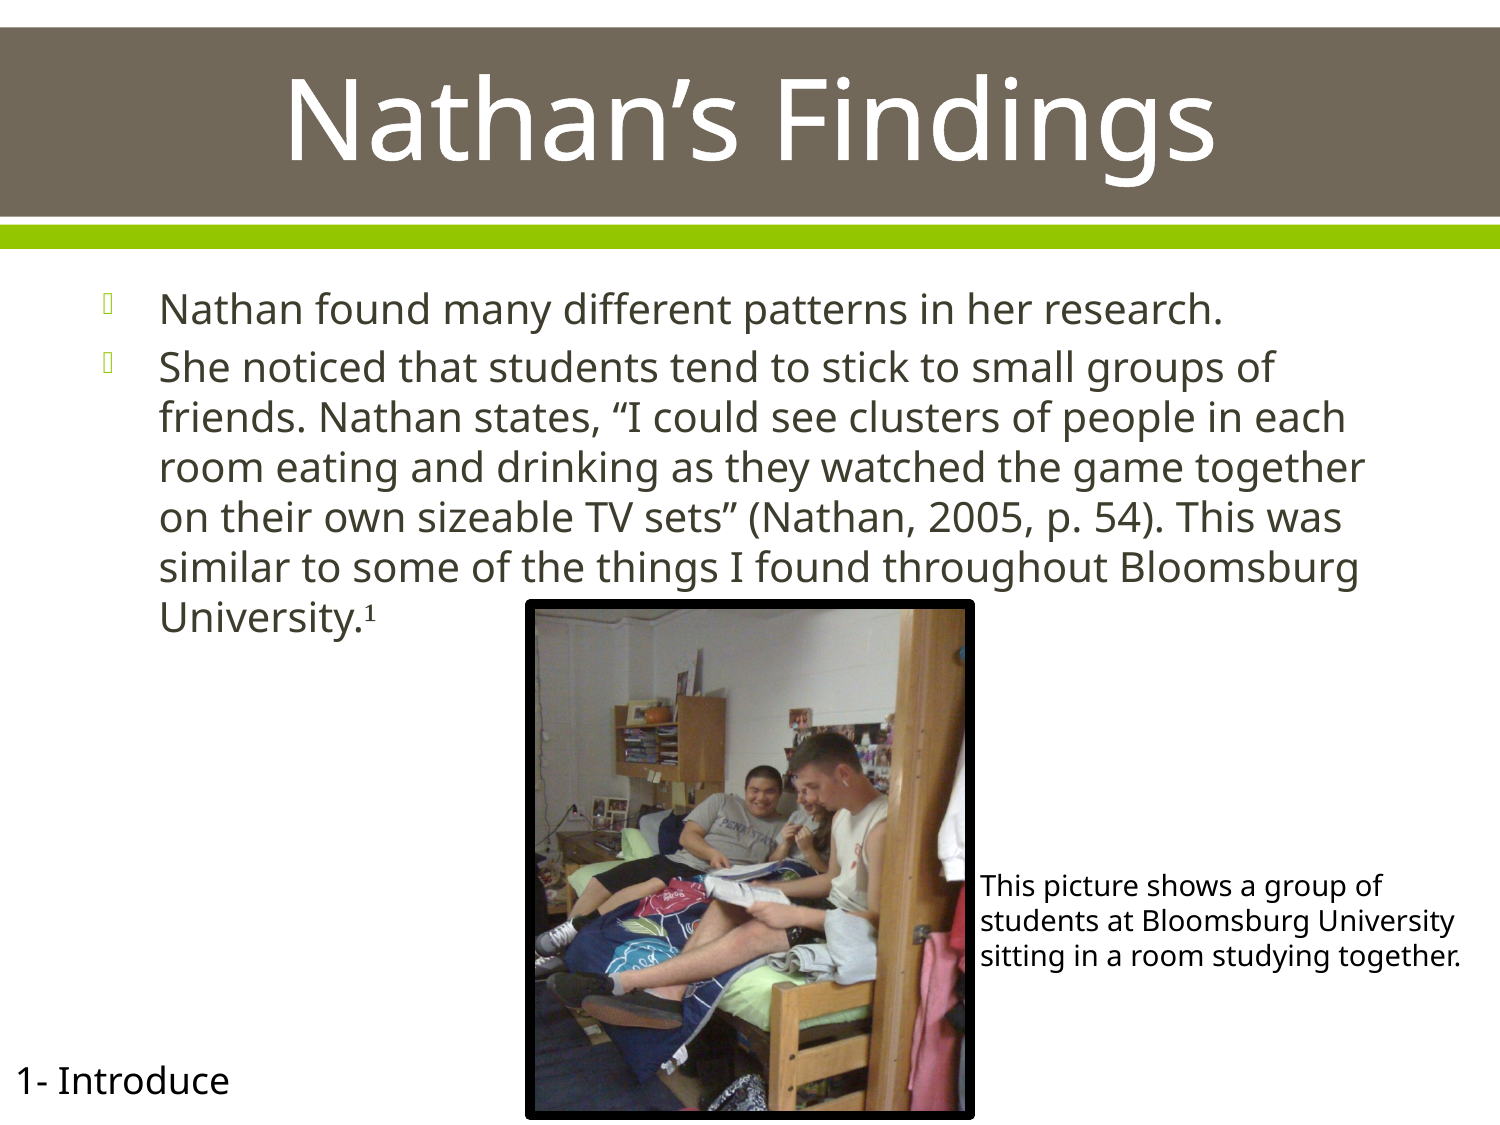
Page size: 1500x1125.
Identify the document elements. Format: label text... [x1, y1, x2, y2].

title Nathan’s Findings [75, 0, 1425, 230]
list Nathan found many different patterns in her research. She noticed that students tend to stick to small groups of friends. Nathan states, “I could see clusters of people in each room eating and drinking as they watched the game together on their own sizeable TV sets” (Nathan, 2005, p. 54). This was similar to some of the things I found throughout Bloomsburg University.¹ [87, 275, 1438, 1025]
picture [534, 608, 966, 1111]
text_box This picture shows a group of students at Bloomsburg University sitting in a room studying together. [974, 859, 1500, 980]
text_box 1- Introduce [0, 1049, 525, 1110]
